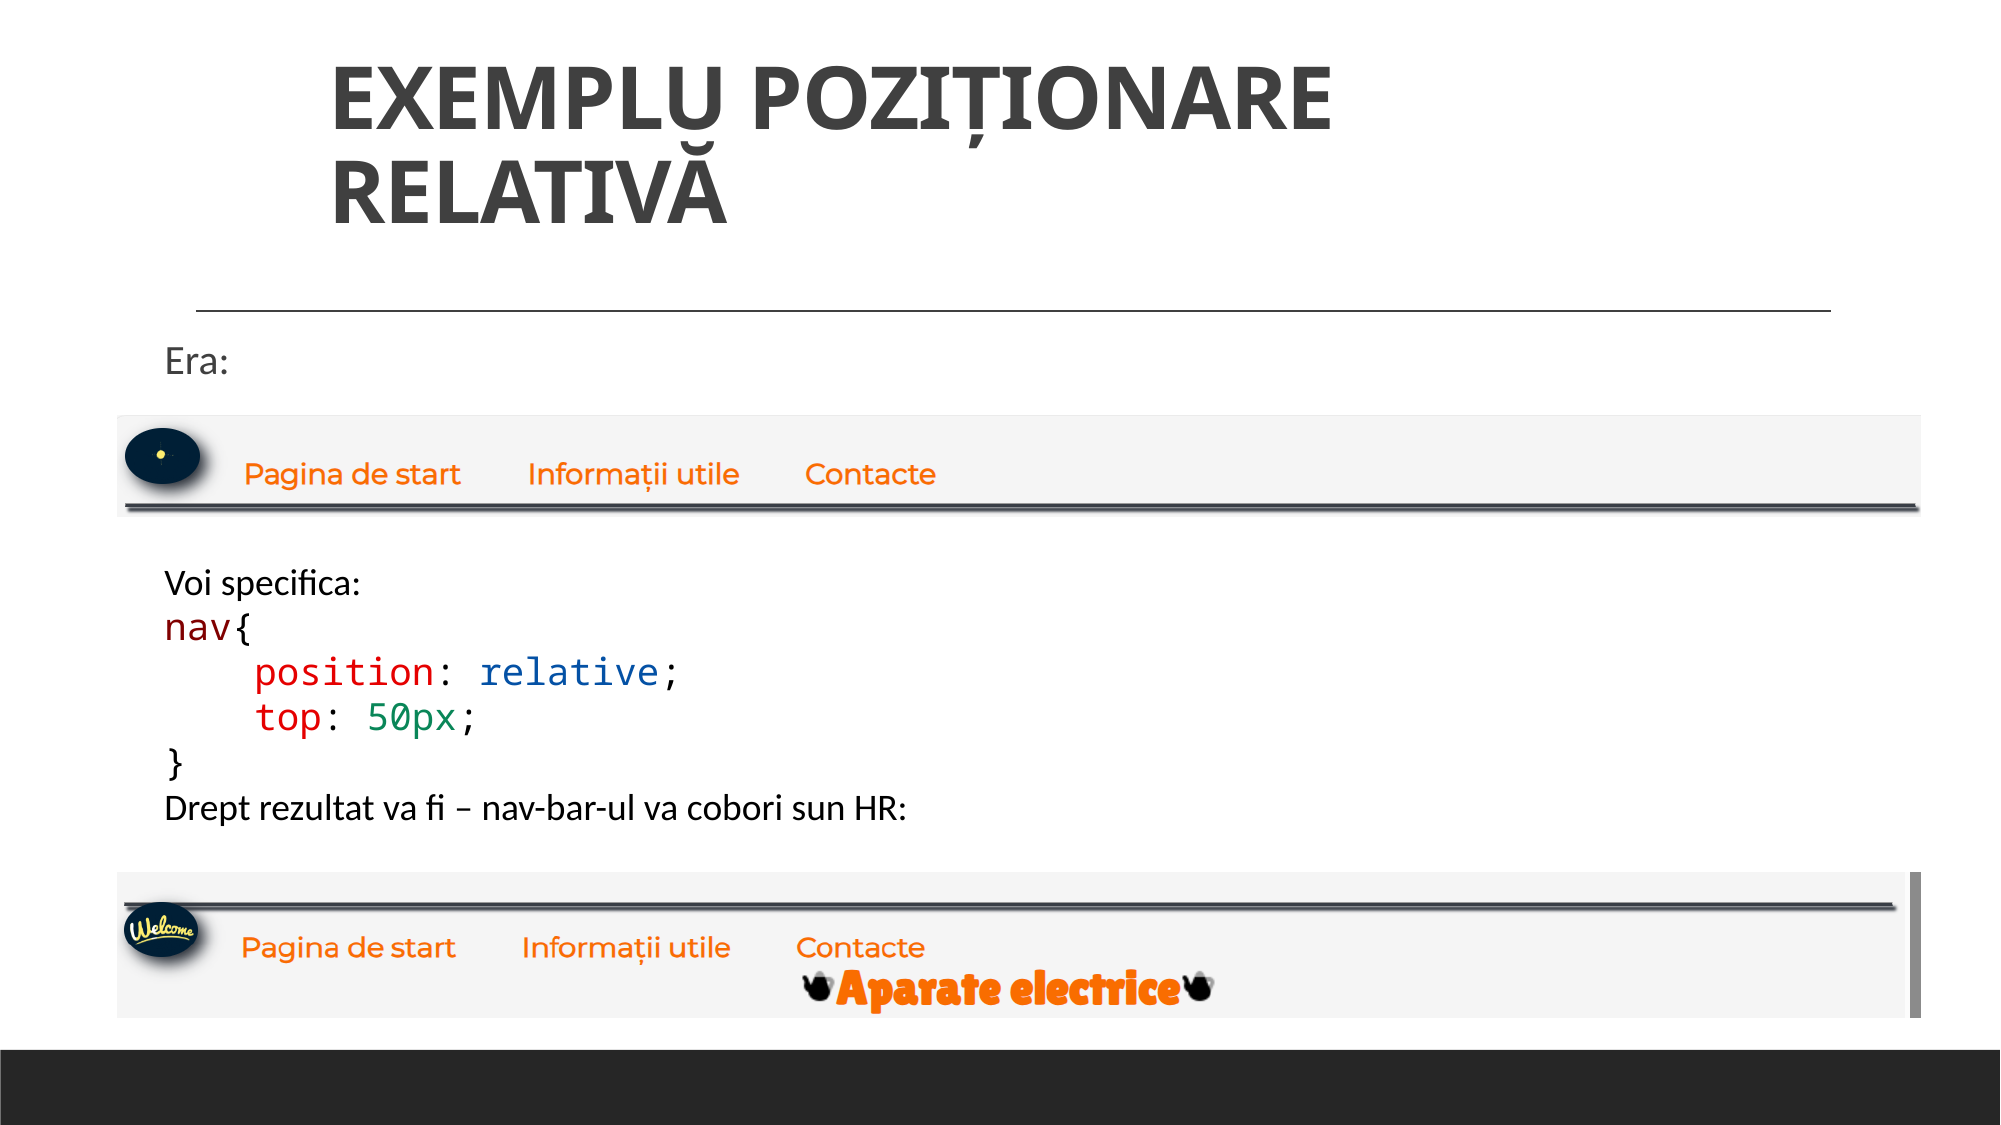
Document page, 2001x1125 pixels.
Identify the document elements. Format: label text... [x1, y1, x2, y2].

list Era: [164, 320, 1515, 410]
picture [116, 414, 1922, 518]
picture [116, 871, 1922, 1018]
text_box Voi specifica: nav{ position: relative; top: 50px; } Drept rezultat va fi – nav-bar-ul va cobori sun HR: [149, 550, 924, 836]
title EXEMPLU POZIŢIONARE RELATIVĂ [313, 46, 1725, 250]
